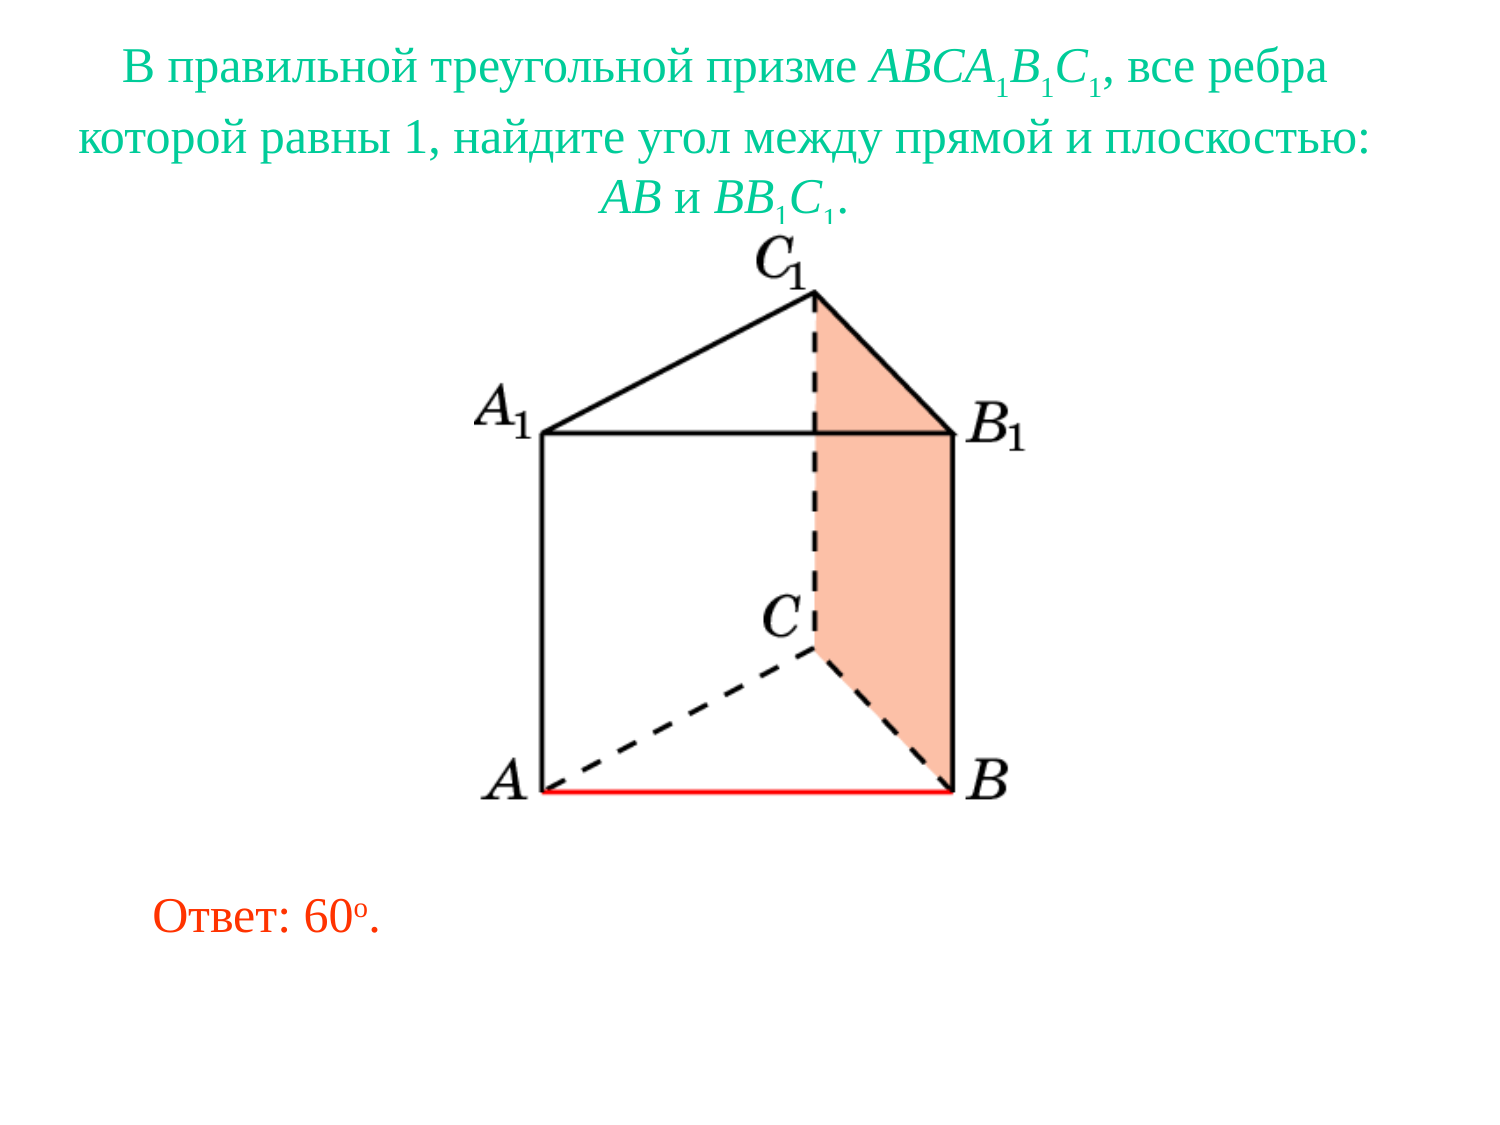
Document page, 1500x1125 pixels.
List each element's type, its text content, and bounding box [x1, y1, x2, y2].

text_box Ответ: 60o. [137, 874, 638, 950]
text_box В правильной треугольной призме ABCA1B1C1, все ребра которой равны 1, найдите угол между прямой и плоскостью: AB и BB1C1. [49, 24, 1400, 242]
picture [474, 224, 1031, 817]
